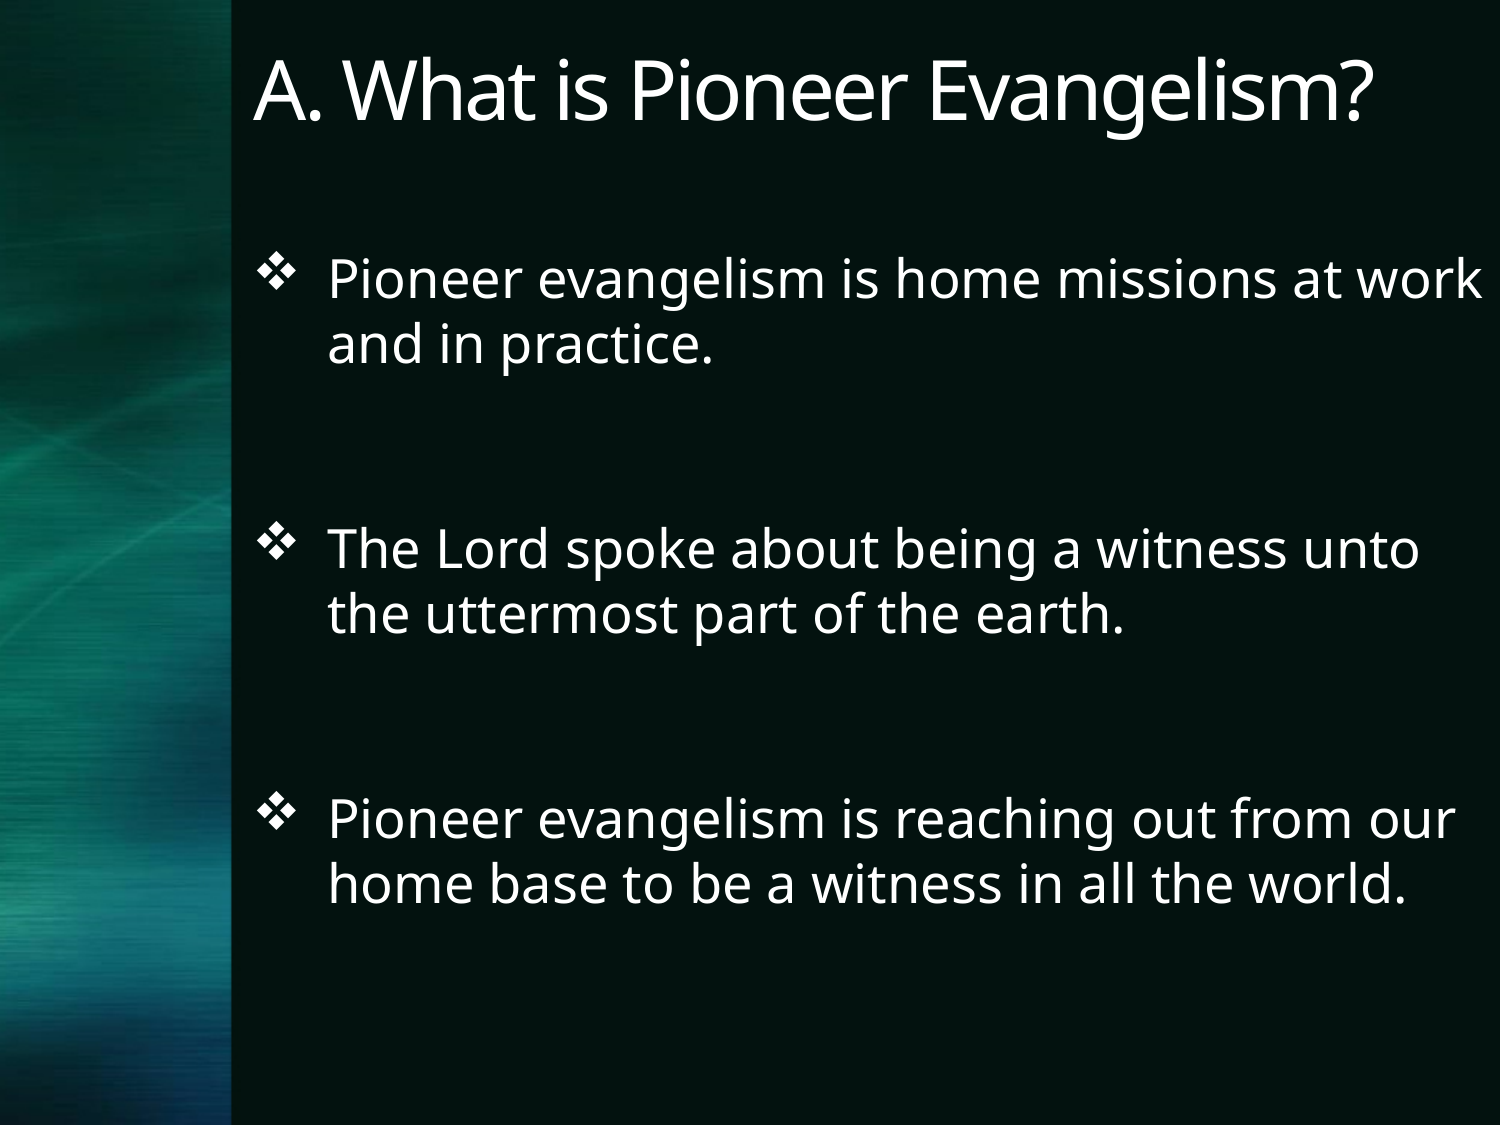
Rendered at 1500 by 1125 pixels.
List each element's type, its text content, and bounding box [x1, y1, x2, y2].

text_box Pioneer evangelism is home missions at work and in practice. The Lord spoke about being a witness unto the uttermost part of the earth. Pioneer evangelism is reaching out from our home base to be a witness in all the world. [237, 237, 1500, 922]
picture [0, 0, 1500, 1125]
title A. What is Pioneer Evangelism? [253, 12, 1500, 175]
